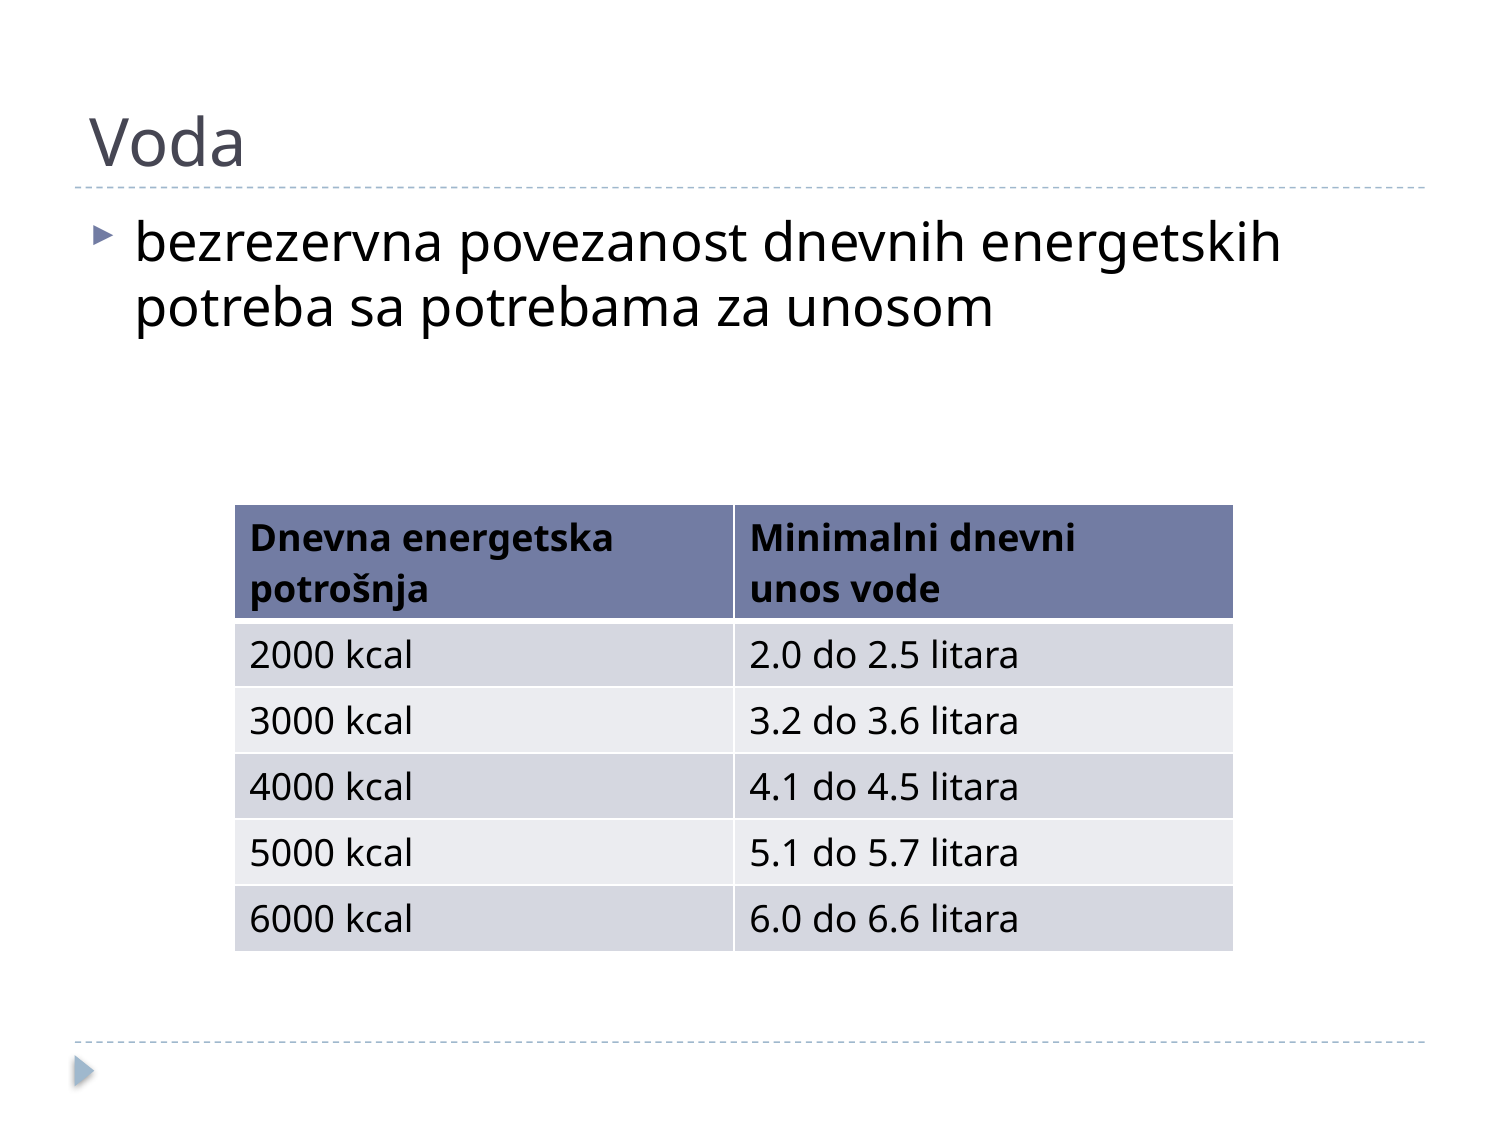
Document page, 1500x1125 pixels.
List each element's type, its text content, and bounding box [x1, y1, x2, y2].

table_cell 5.1 do 5.7 litara [735, 820, 1233, 884]
table_header Dnevna energetska potrošnja [235, 505, 733, 618]
table_cell 2.0 do 2.5 litara [735, 624, 1233, 686]
table_cell 5000 kcal [235, 820, 733, 884]
table_cell 3.2 do 3.6 litara [735, 688, 1233, 752]
table_cell 3000 kcal [235, 688, 733, 752]
table_cell 6000 kcal [235, 886, 733, 951]
table_cell 2000 kcal [235, 624, 733, 686]
table_cell 4.1 do 4.5 litara [735, 754, 1233, 818]
list bezrezervna povezanost dnevnih energetskih potreba sa potrebama za unosom [75, 200, 1425, 1010]
table_cell 6.0 do 6.6 litara [735, 886, 1233, 951]
table_header Minimalni dnevni unos vode [735, 505, 1233, 618]
title Voda [75, 24, 1425, 188]
table_cell 4000 kcal [235, 754, 733, 818]
